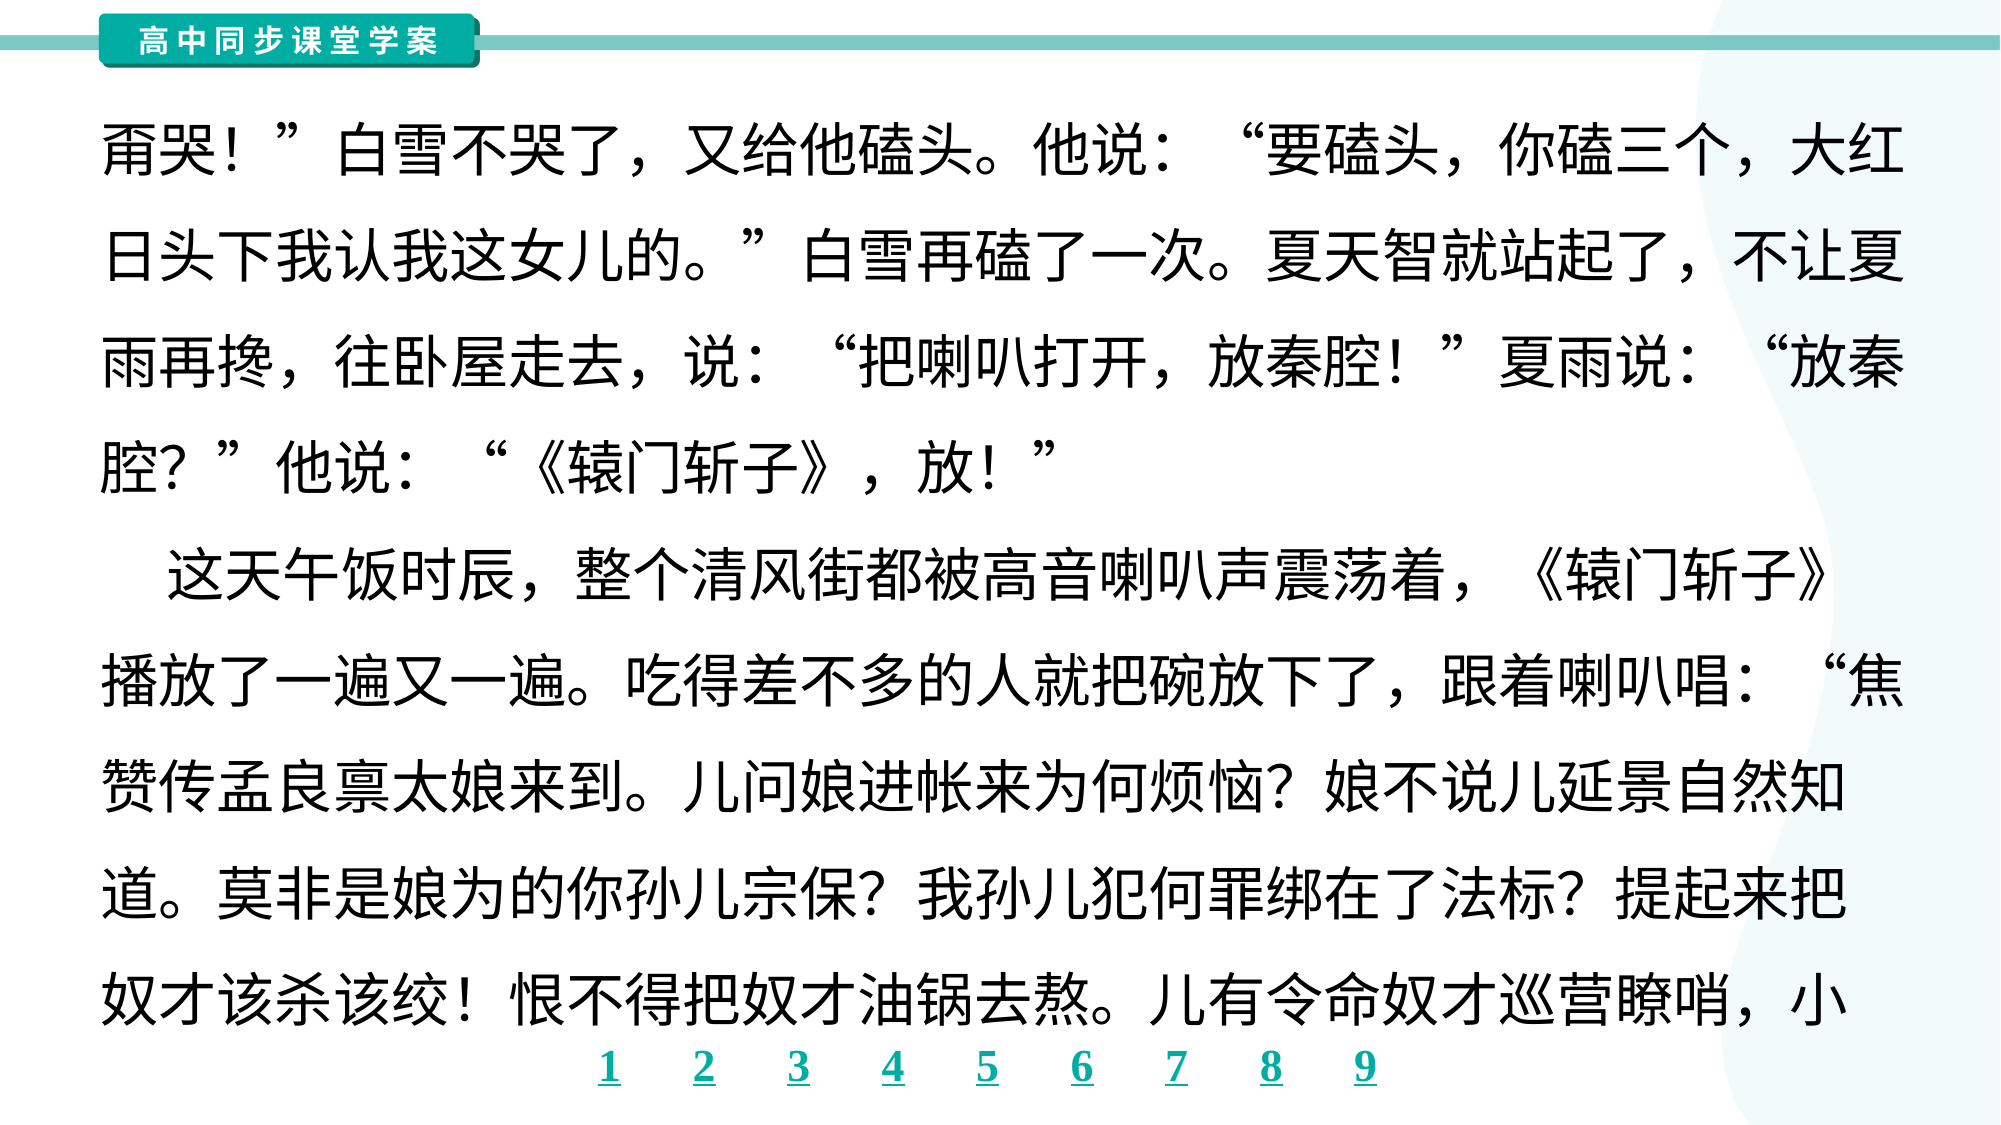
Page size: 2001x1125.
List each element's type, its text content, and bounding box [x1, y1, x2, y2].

picture [0, 0, 2000, 1125]
text_box 甭哭！”白雪不哭了，又给他磕头。他说：“要磕头，你磕三个，大红 日头下我认我这女儿的。”白雪再磕了一次。夏天智就站起了，不让夏 雨再搀，往卧屋走去，说：“把喇叭打开，放秦腔！”夏雨说：“放秦 腔？”他说：“《辕门斩子》，放！” 这天午饭时辰，整个清风街都被高音喇叭声震荡着，《辕门斩子》 播放了一遍又一遍。吃得差不多的人就把碗放下了，跟着喇叭唱：“焦 赞传孟良禀太娘来到。儿问娘进帐来为何烦恼？娘不说儿延景自然知 道。莫非是娘为的你孙儿宗保？我孙儿犯何罪绑在了法标？提起来把 奴才该杀该绞！恨不得把奴才油锅去熬。儿有令命奴才巡营瞭哨，小 [100, 76, 1899, 1033]
